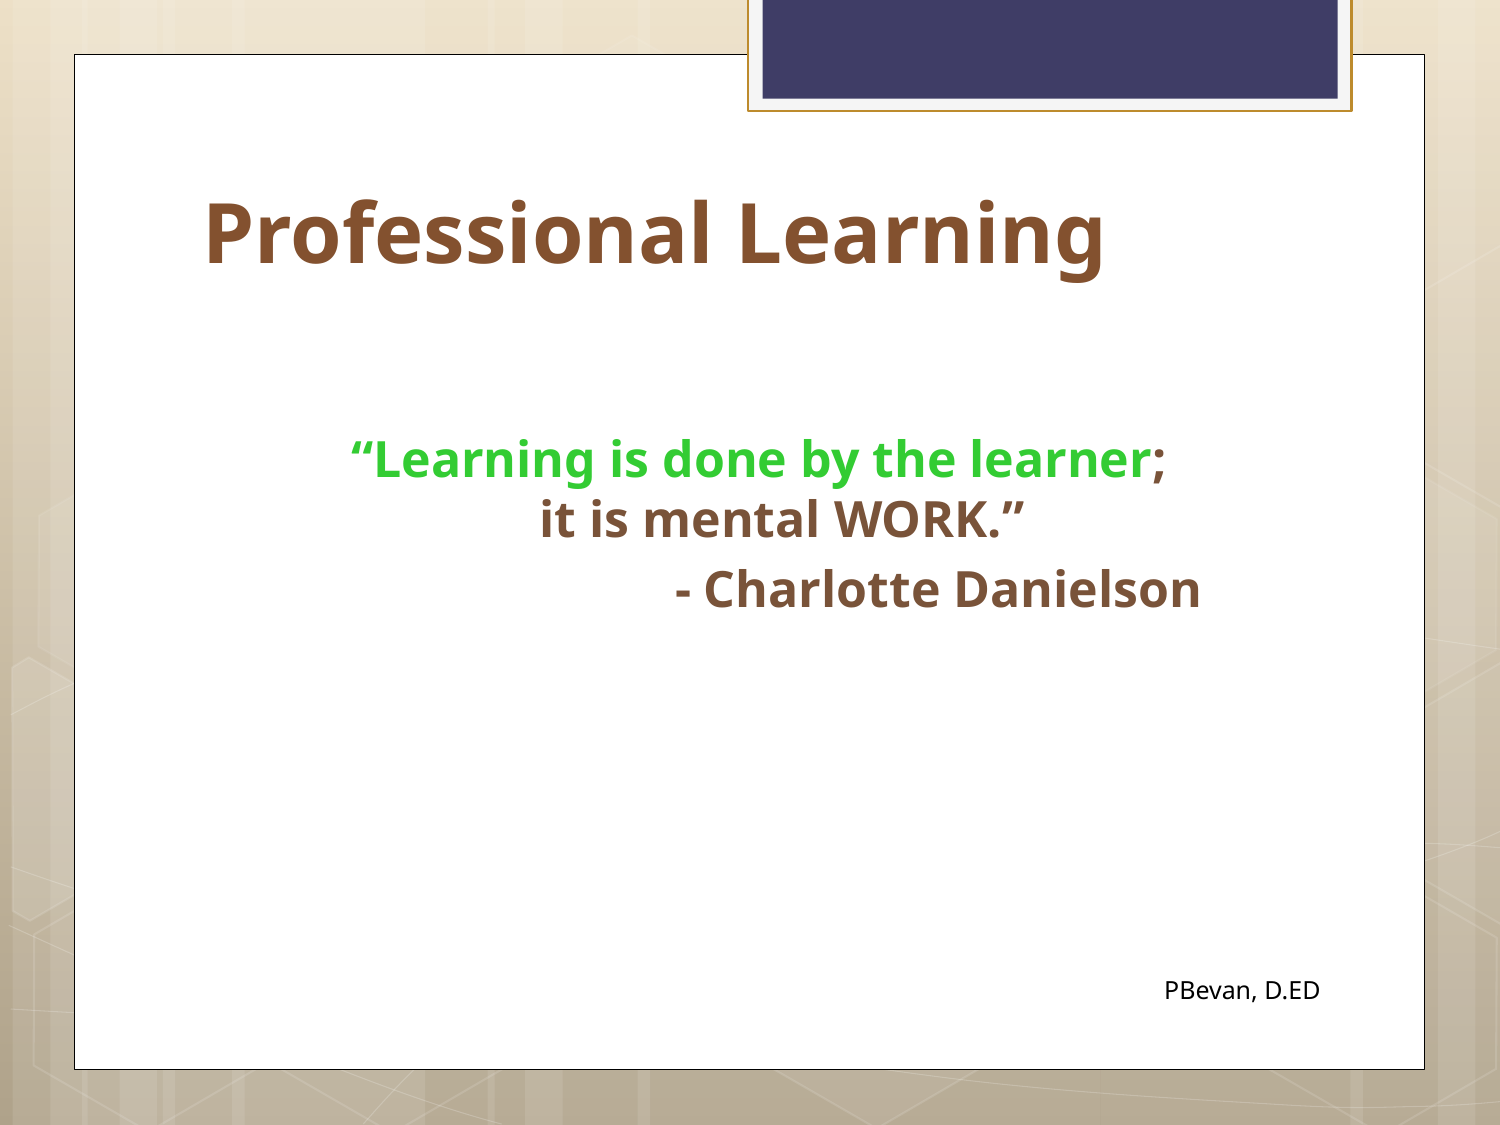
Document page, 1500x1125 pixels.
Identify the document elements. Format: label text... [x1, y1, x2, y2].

footer PBevan, D.ED [761, 960, 1336, 1020]
list “Learning is done by the learner; it is mental WORK.” - Charlotte Danielson [87, 350, 1430, 896]
title Professional Learning [187, 99, 1463, 288]
